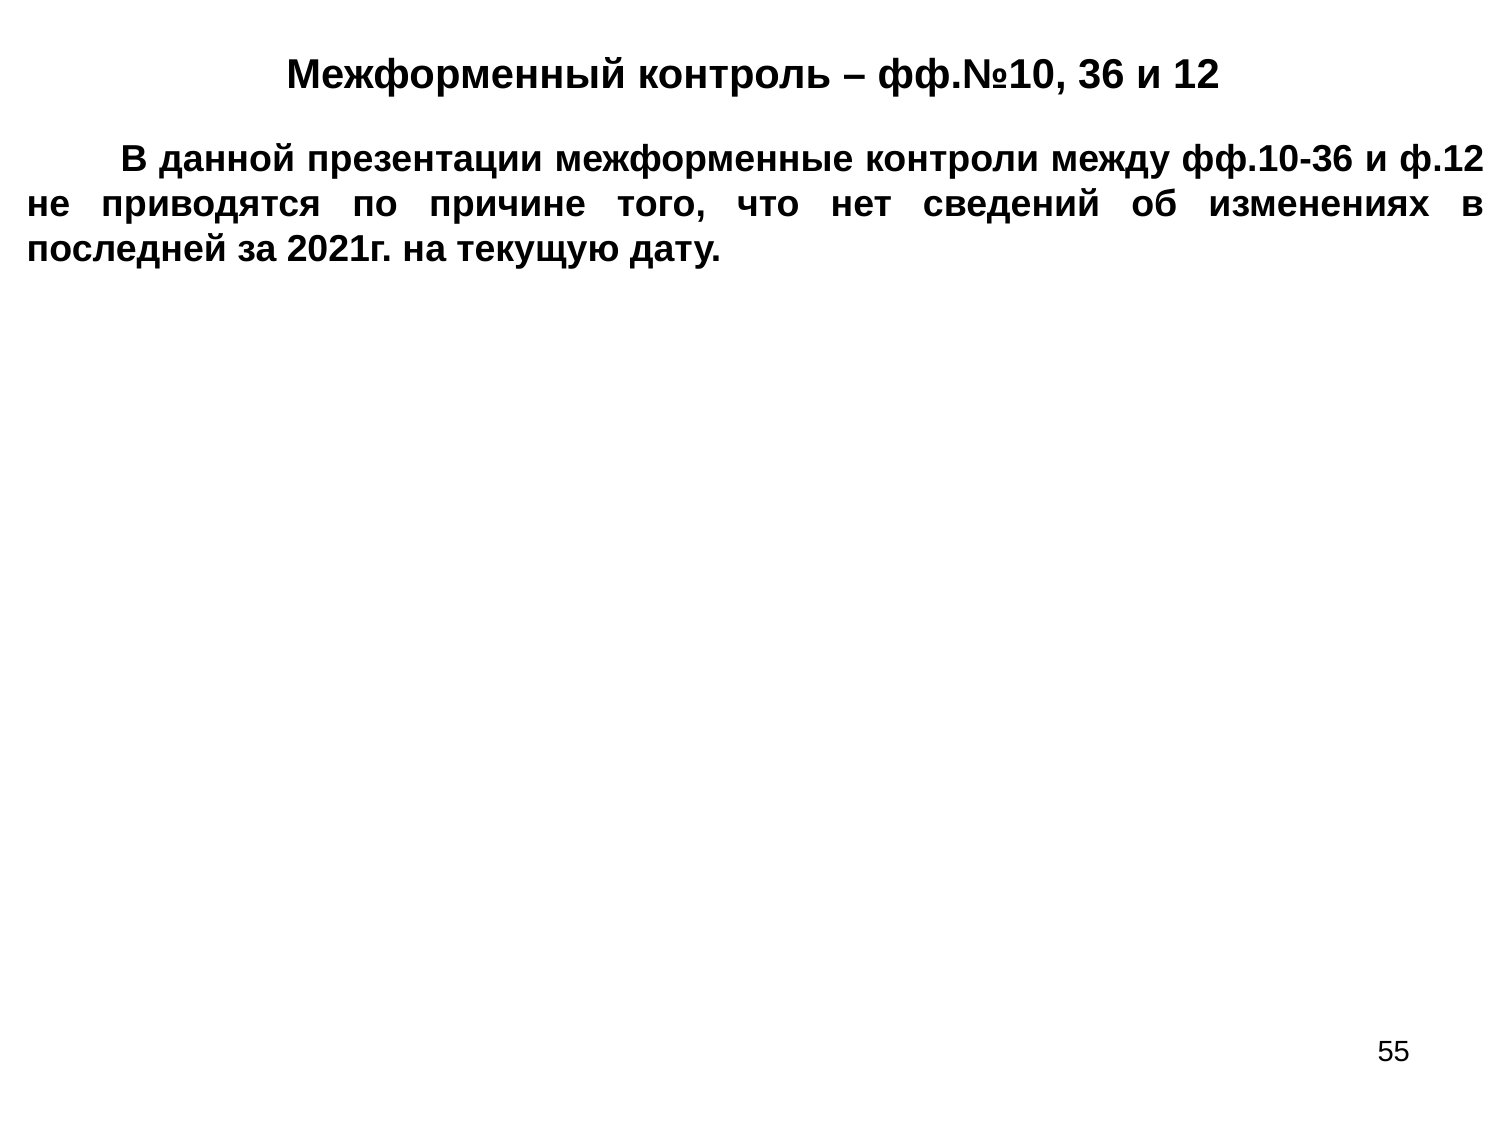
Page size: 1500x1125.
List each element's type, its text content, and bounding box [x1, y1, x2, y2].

title Межформенный контроль – фф.№10, 36 и 12 [77, 30, 1429, 113]
slide_number 55 [1074, 1024, 1425, 1103]
list В данной презентации межформенные контроли между фф.10-36 и ф.12 не приводятся по причине того, что нет сведений об изменениях в последней за 2021г. на текущую дату. [11, 126, 1500, 1036]
